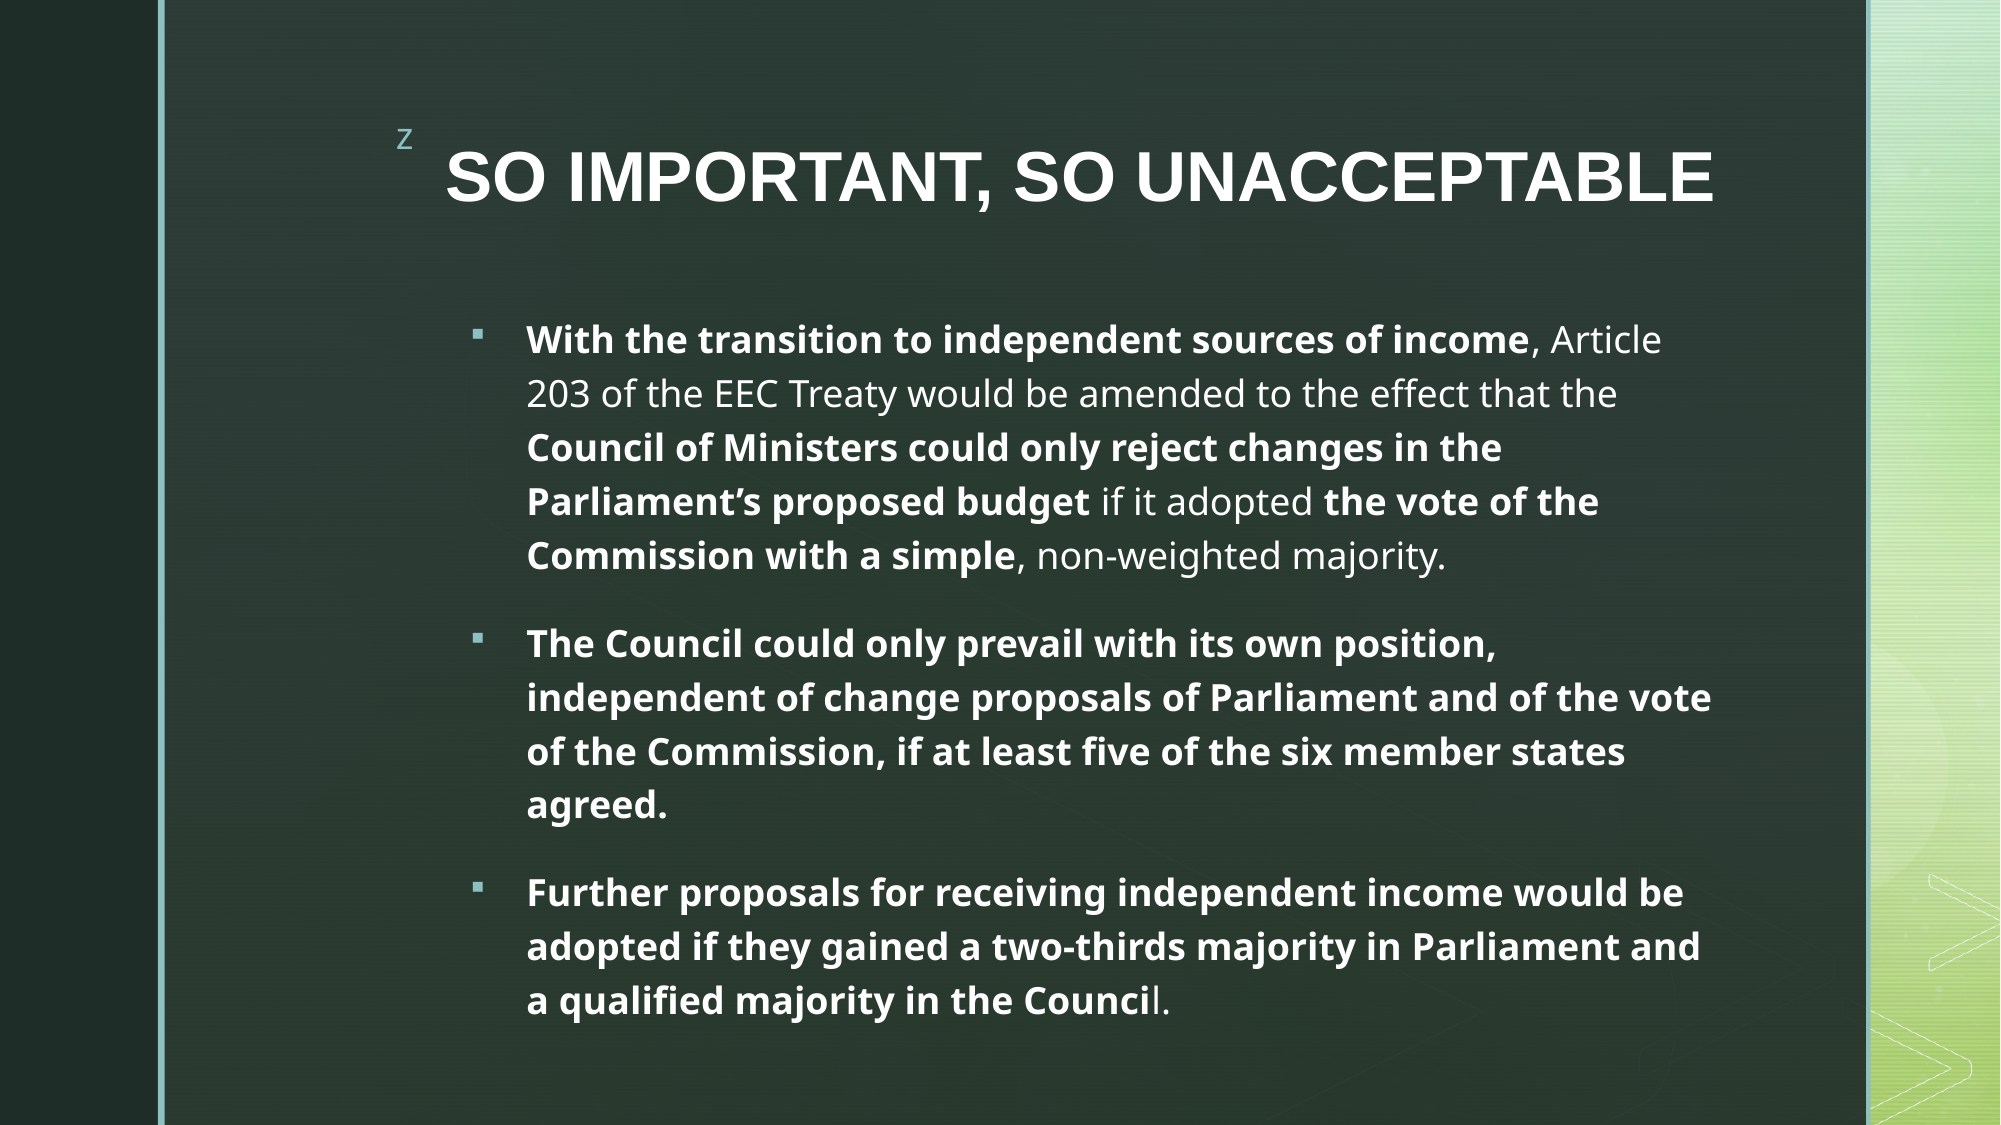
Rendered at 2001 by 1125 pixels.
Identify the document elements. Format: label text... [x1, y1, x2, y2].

title SO IMPORTANT, SO UNACCEPTABLE [428, 132, 1734, 310]
list With the transition to independent sources of income, Article 203 of the EEC Treaty would be amended to the effect that the Council of Ministers could only reject changes in the Parliament’s proposed budget if it adopted the vote of the Commission with a simple, non-weighted majority. The Council could only prevail with its own position, independent of change proposals of Parliament and of the vote of the Commission, if at least five of the six member states agreed. Further proposals for receiving independent income would be adopted if they gained a two-thirds majority in Parliament and a qualified majority in the Council. [454, 336, 1734, 993]
picture [1871, 0, 2001, 1125]
